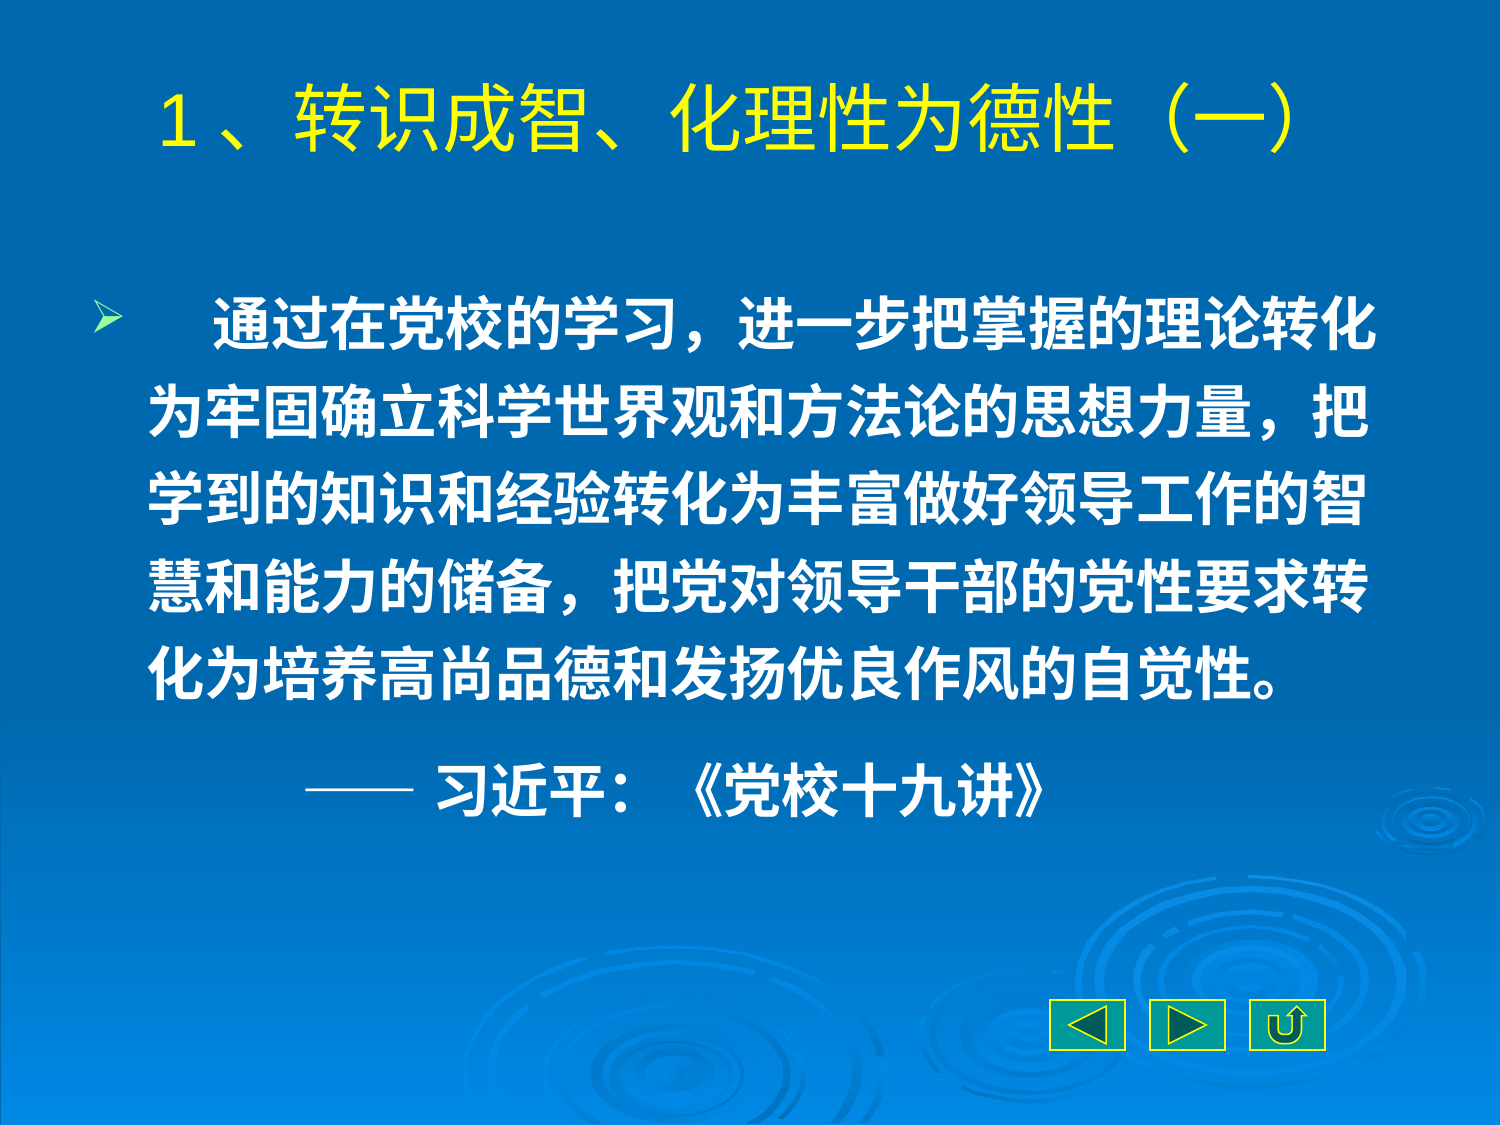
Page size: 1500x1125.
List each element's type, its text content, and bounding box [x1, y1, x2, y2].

text_box [1049, 999, 1125, 1051]
title 1、转识成智、化理性为德性（一） [74, 45, 1426, 188]
list 通过在党校的学习，进一步把掌握的理论转化为牢固确立科学世界观和方法论的思想力量，把学到的知识和经验转化为丰富做好领导工作的智慧和能力的储备，把党对领导干部的党性要求转化为培养高尚品德和发扬优良作风的自觉性。 ——习近平：《党校十九讲》 [74, 262, 1426, 901]
text_box [1149, 999, 1225, 1051]
text_box [1249, 999, 1325, 1051]
